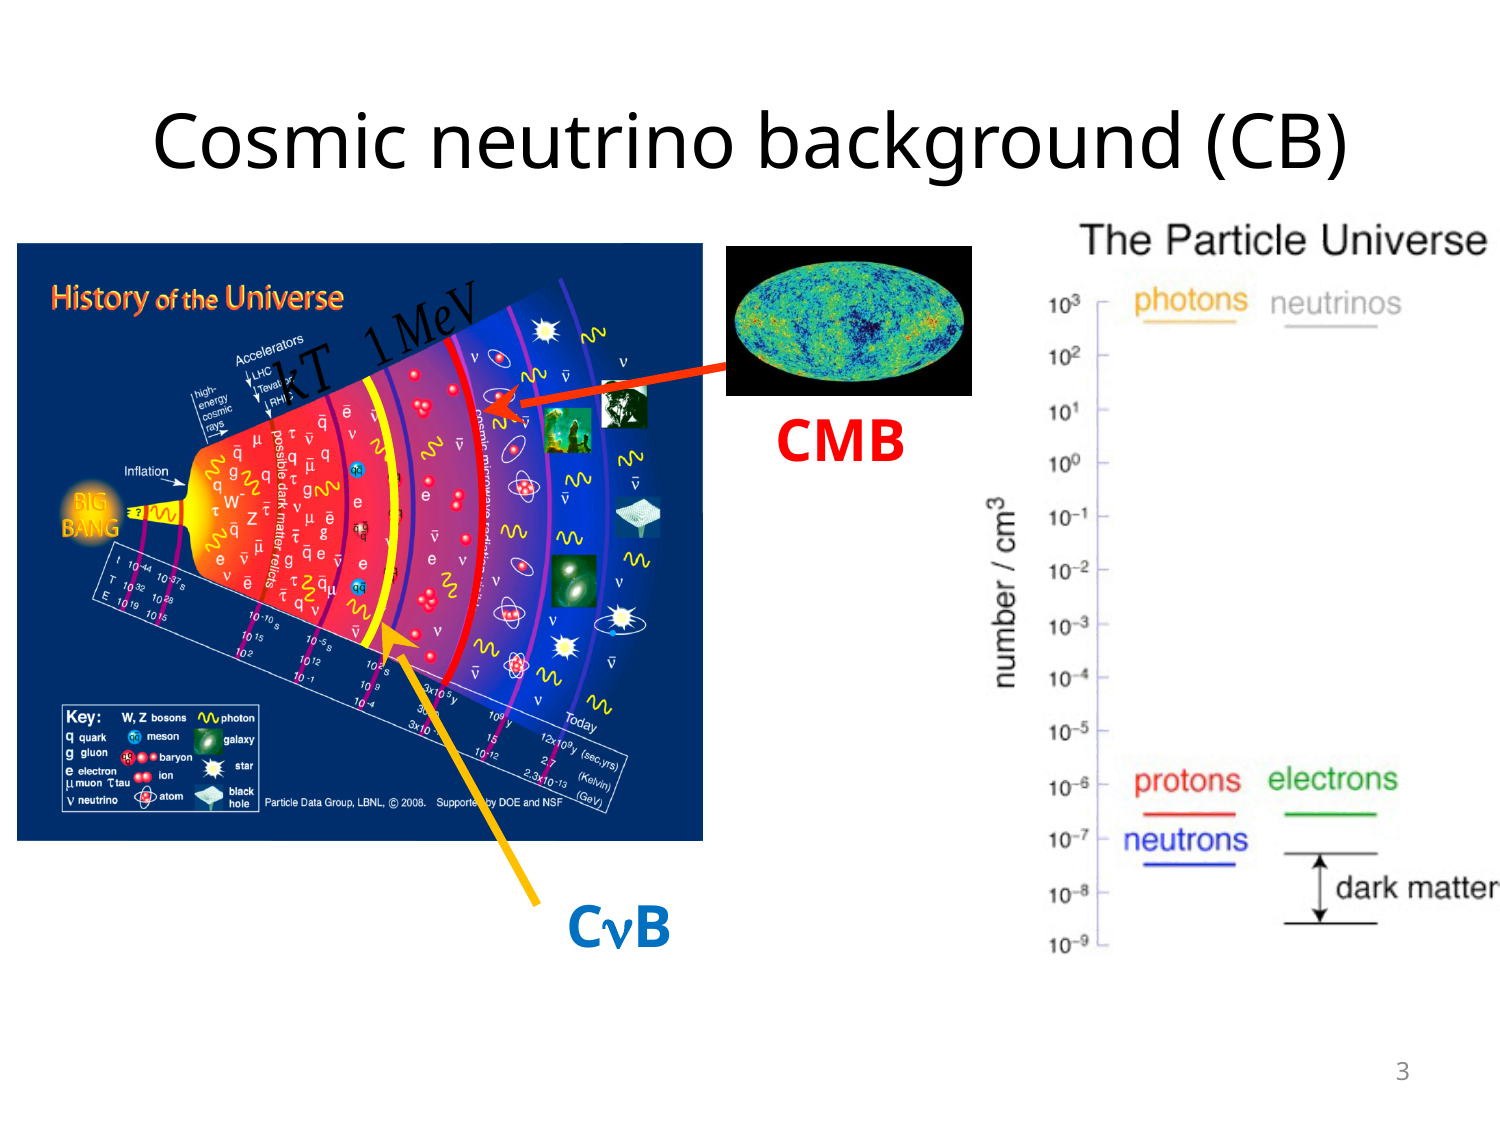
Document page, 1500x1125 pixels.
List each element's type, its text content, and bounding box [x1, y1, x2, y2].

picture [971, 212, 1500, 964]
slide_number 3 [1074, 1042, 1425, 1103]
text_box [17, 243, 966, 906]
